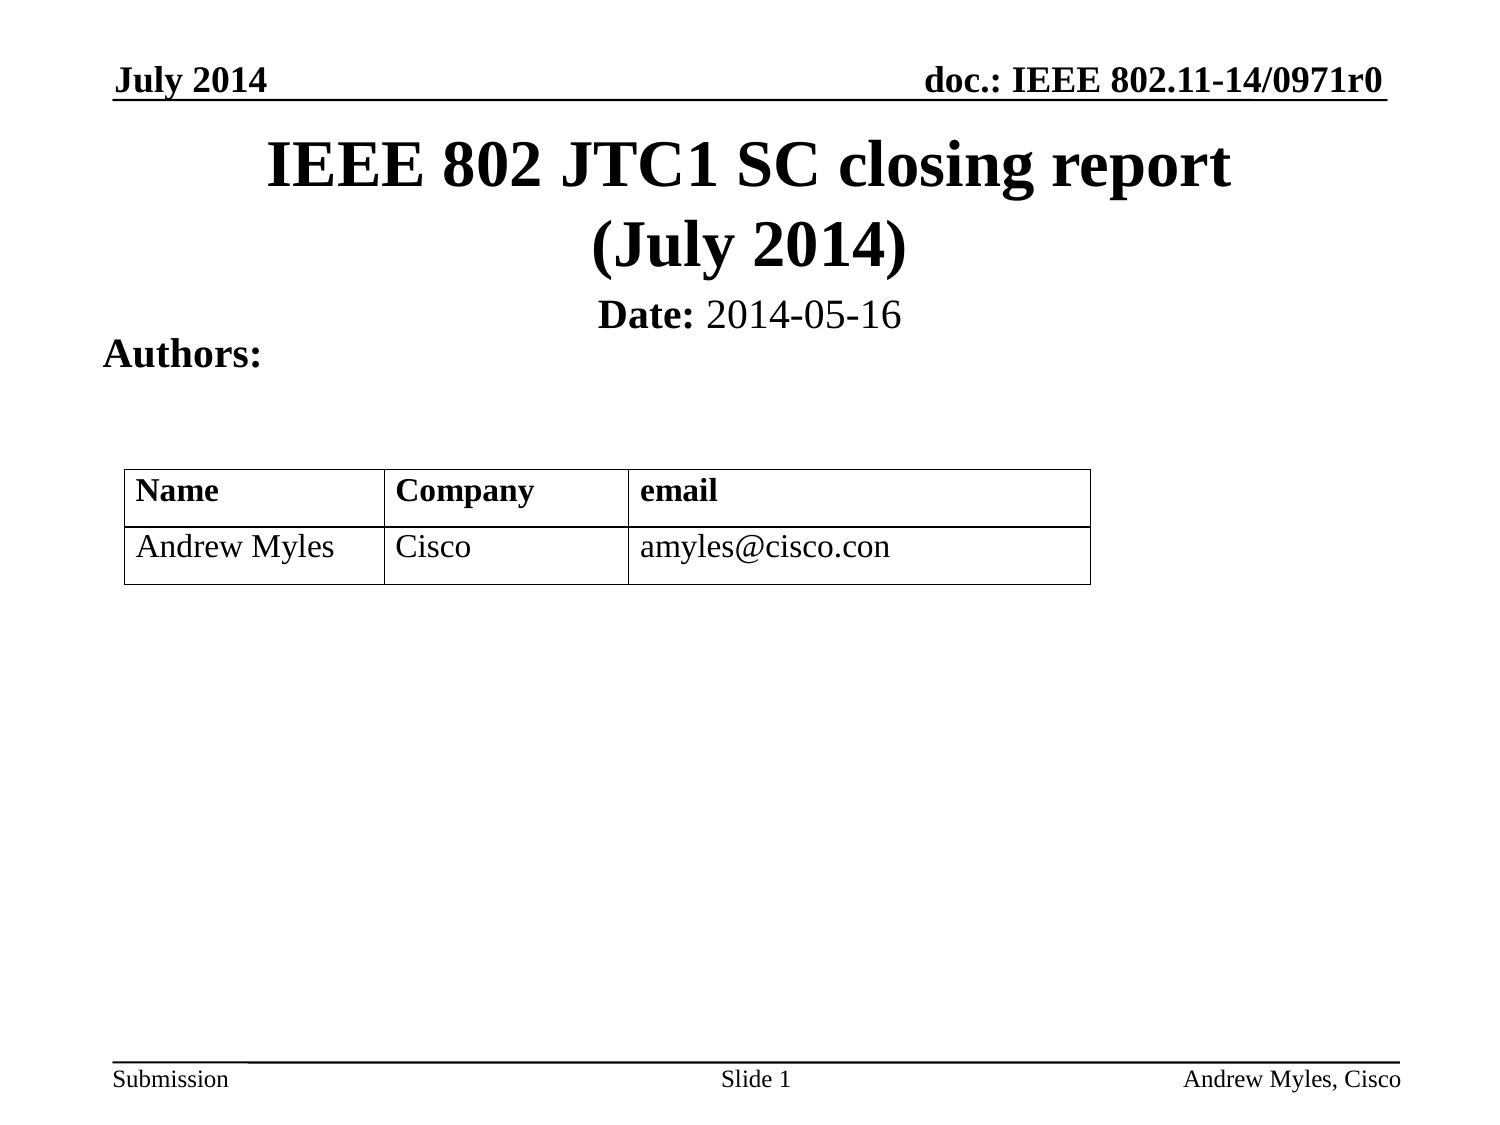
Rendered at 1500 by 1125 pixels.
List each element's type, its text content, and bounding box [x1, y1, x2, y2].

title IEEE 802 JTC1 SC closing report (July 2014) [112, 112, 1388, 278]
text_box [108, 468, 1452, 847]
text_box Authors: [87, 318, 325, 381]
list Date: 2014-05-16 [112, 278, 1388, 342]
footer Andrew Myles, Cisco [1169, 1061, 1402, 1093]
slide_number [114, 54, 270, 101]
slide_number Slide 1 [712, 1061, 800, 1093]
